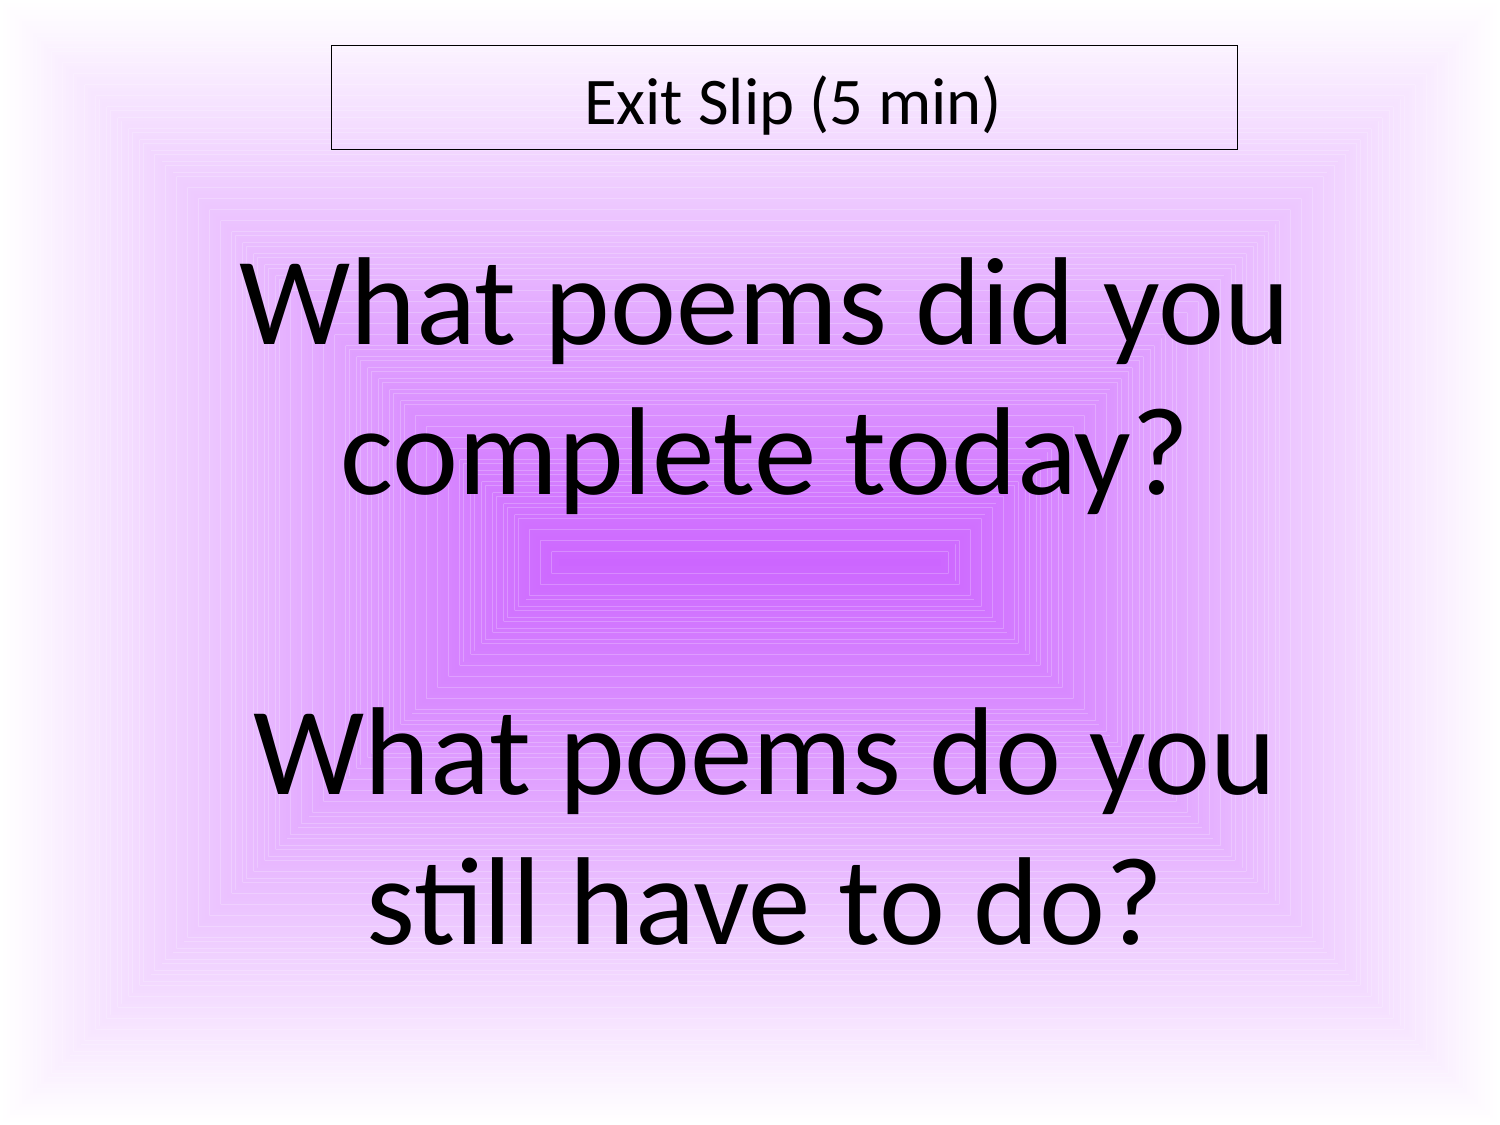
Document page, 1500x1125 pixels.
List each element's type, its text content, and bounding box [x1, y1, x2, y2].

text_box What poems did you complete today? What poems do you still have to do? [174, 212, 1356, 978]
text_box Exit Slip (5 min) [331, 45, 1238, 150]
